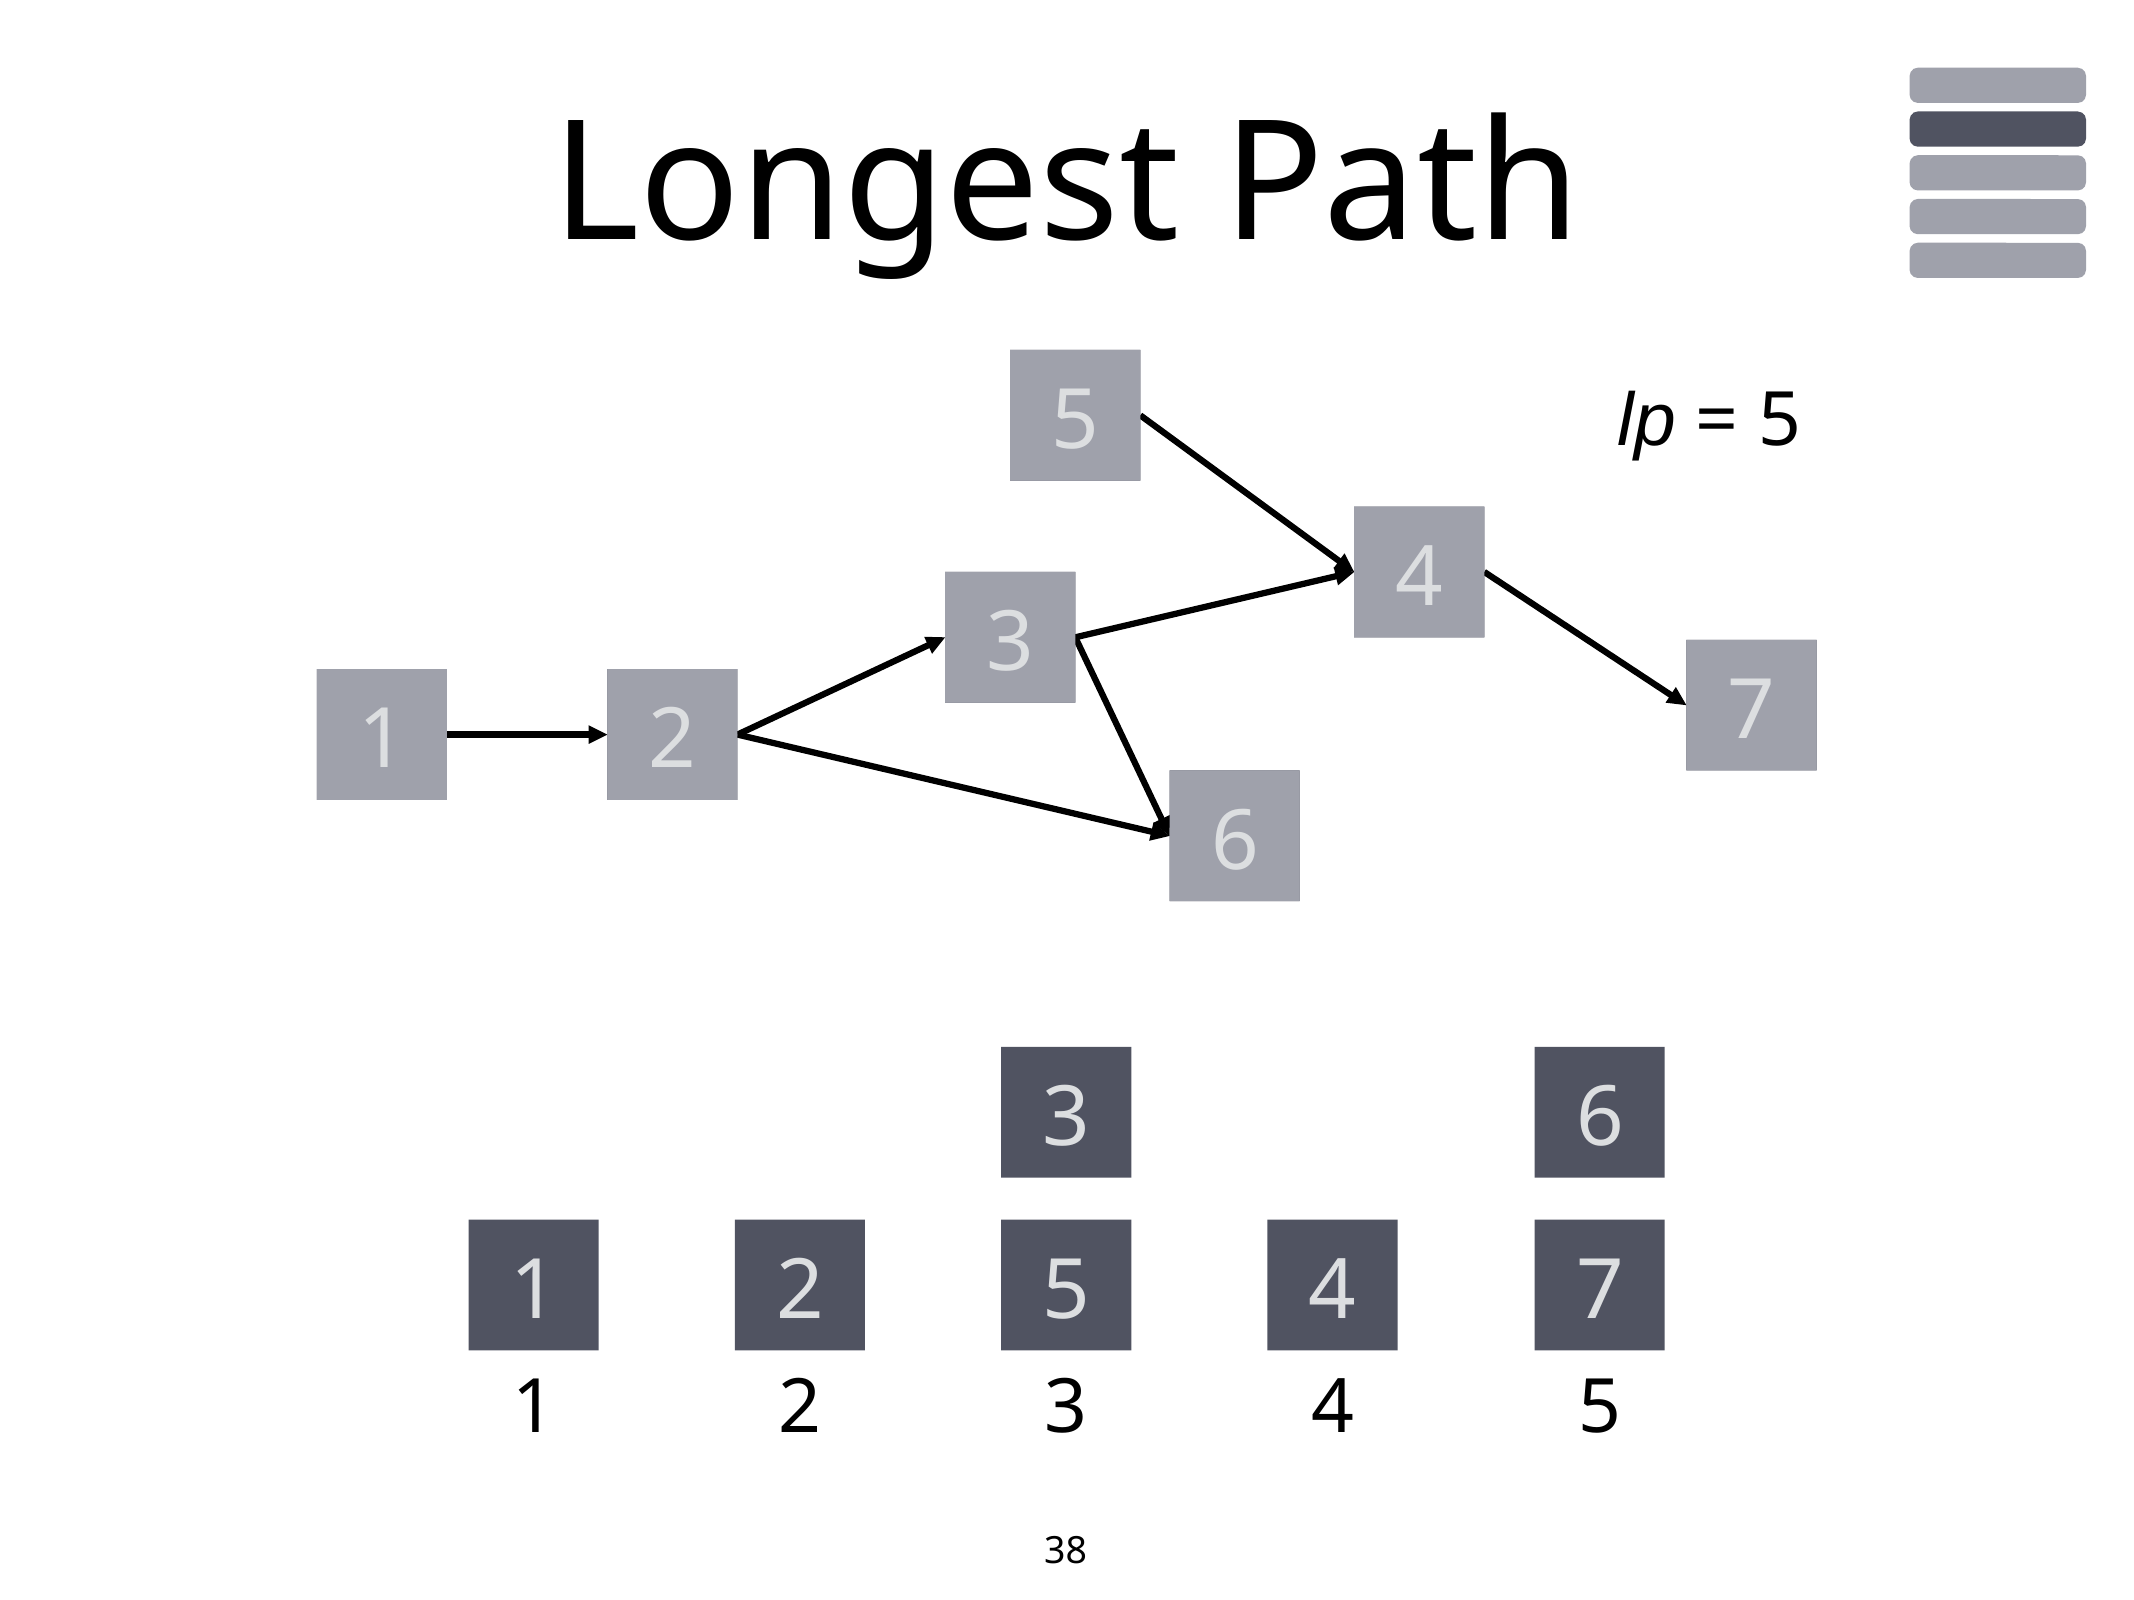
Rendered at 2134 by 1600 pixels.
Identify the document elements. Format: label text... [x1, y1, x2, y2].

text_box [1267, 1219, 1398, 1456]
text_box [1534, 1046, 1665, 1456]
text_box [1000, 1046, 1132, 1456]
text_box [1140, 415, 1355, 565]
text_box 3 [945, 571, 1071, 703]
text_box 6 [1169, 770, 1300, 902]
title Longest Path [155, 0, 1978, 351]
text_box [468, 1219, 599, 1456]
text_box 2 [607, 669, 732, 800]
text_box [1484, 571, 1687, 706]
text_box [1075, 637, 1170, 728]
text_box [734, 1219, 866, 1456]
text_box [737, 637, 946, 729]
text_box 1 [316, 669, 447, 800]
text_box 7 [1686, 639, 1817, 771]
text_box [737, 734, 1170, 837]
text_box 4 [1361, 506, 1485, 638]
slide_number 38 [1034, 1517, 1097, 1581]
text_box 5 [1010, 349, 1141, 481]
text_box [1075, 571, 1355, 638]
text_box lp = 5 [1609, 362, 1810, 469]
